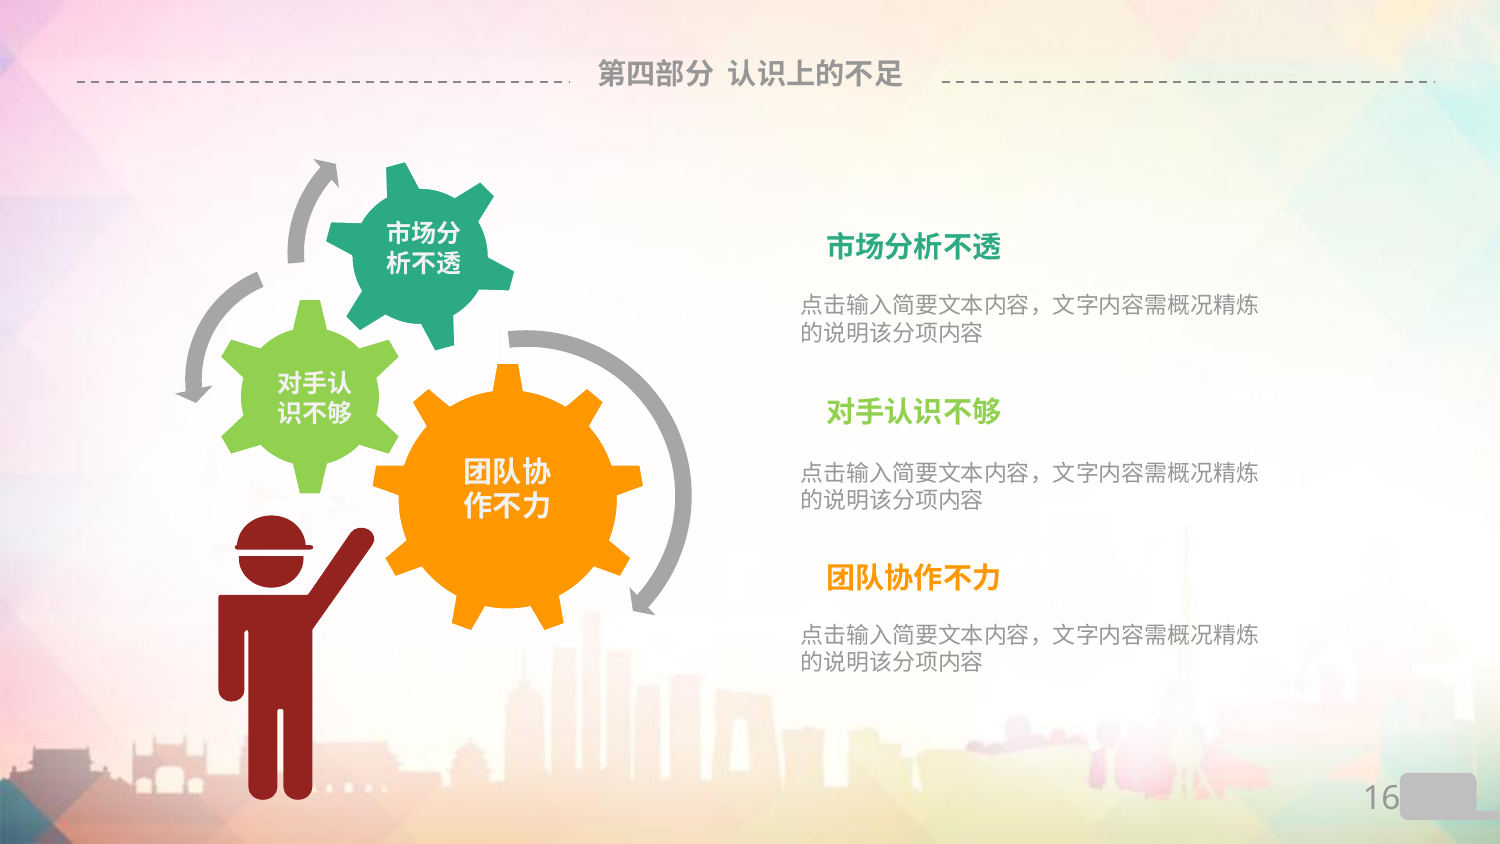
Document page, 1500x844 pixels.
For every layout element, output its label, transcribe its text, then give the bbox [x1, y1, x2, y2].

text_box 市场分析不透 [811, 220, 1017, 271]
text_box 点击输入简要文本内容，文字内容需概况精炼的说明该分项内容 [785, 283, 1294, 353]
text_box 市场分 析不透 [371, 210, 477, 285]
text_box 点击输入简要文本内容，文字内容需概况精炼的说明该分项内容 [785, 450, 1294, 521]
title 第四部分 认识上的不足 [18, 52, 1483, 110]
text_box [287, 158, 339, 264]
text_box [175, 271, 264, 403]
text_box [323, 159, 517, 353]
text_box 团队协作不力 [811, 551, 1017, 602]
text_box [218, 297, 402, 496]
text_box 团队协 作不力 [448, 445, 567, 531]
picture [0, 0, 1500, 844]
text_box 对手认 识不够 [262, 359, 368, 435]
text_box 对手认识不够 [811, 386, 1017, 437]
text_box [370, 361, 646, 633]
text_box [218, 515, 377, 800]
text_box 点击输入简要文本内容，文字内容需概况精炼的说明该分项内容 [785, 612, 1294, 683]
text_box [507, 330, 692, 616]
